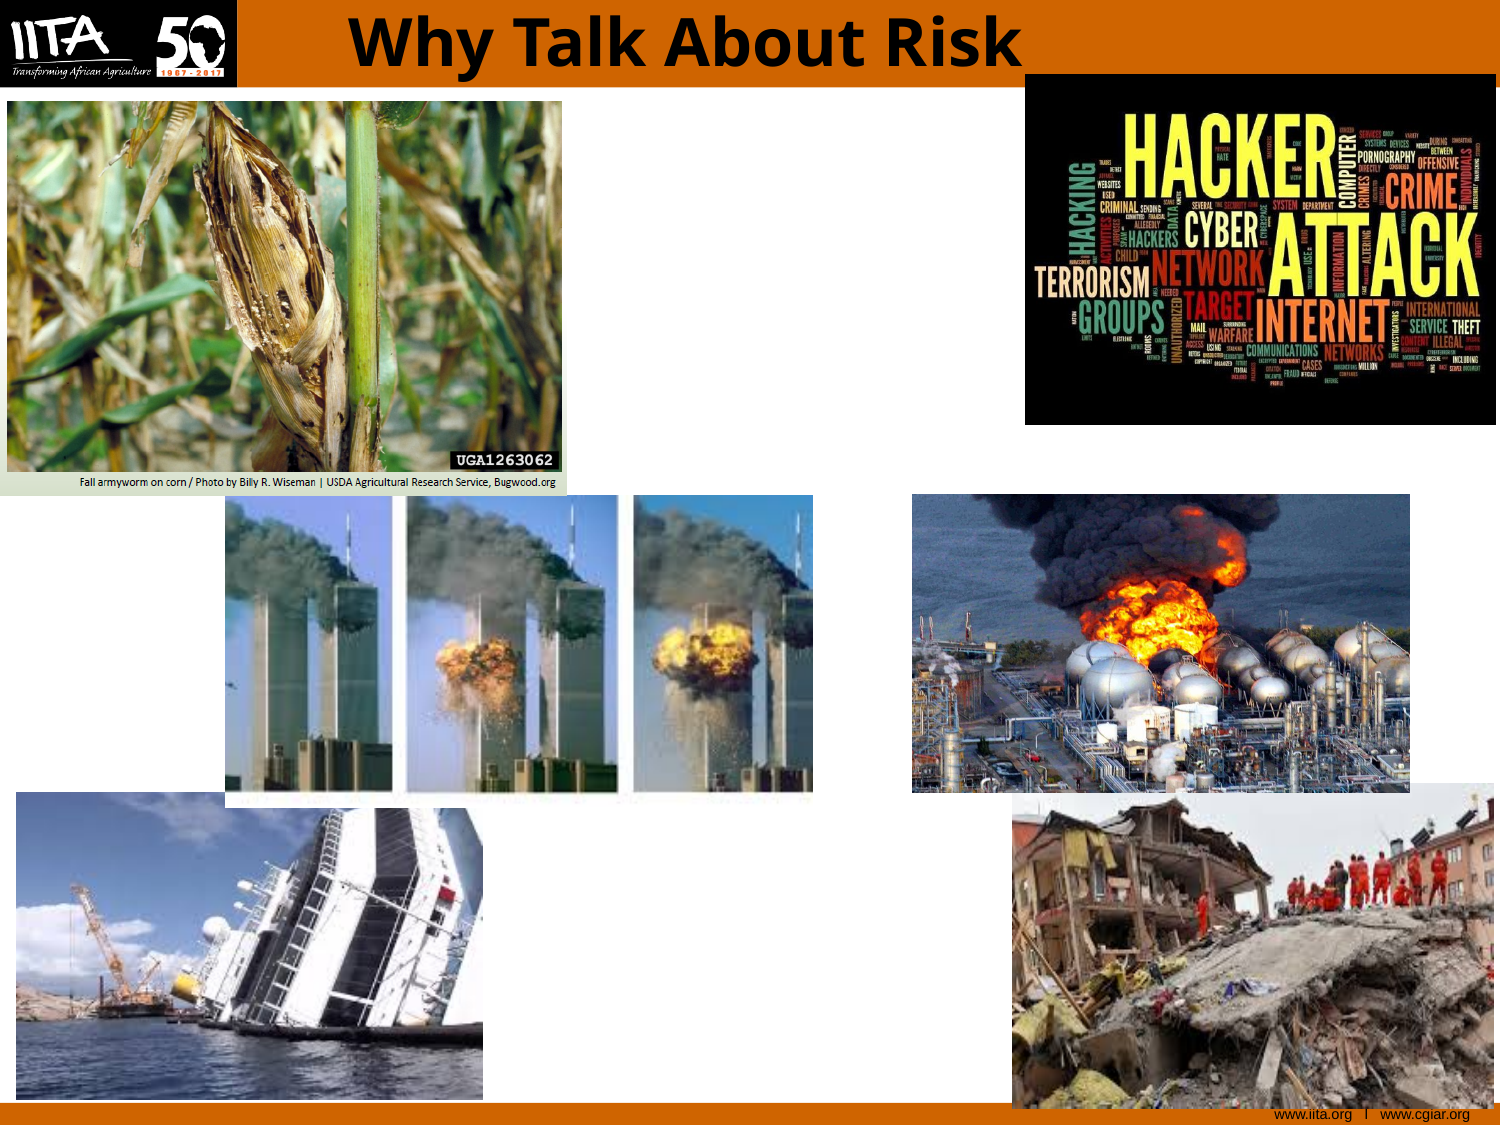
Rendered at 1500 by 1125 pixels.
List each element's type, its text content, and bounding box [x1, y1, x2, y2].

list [1011, 783, 1495, 1110]
picture [911, 493, 1411, 794]
title Why Talk About Risk [262, 0, 1475, 88]
picture [11, 15, 225, 79]
picture [0, 95, 813, 1101]
picture [1024, 74, 1496, 426]
